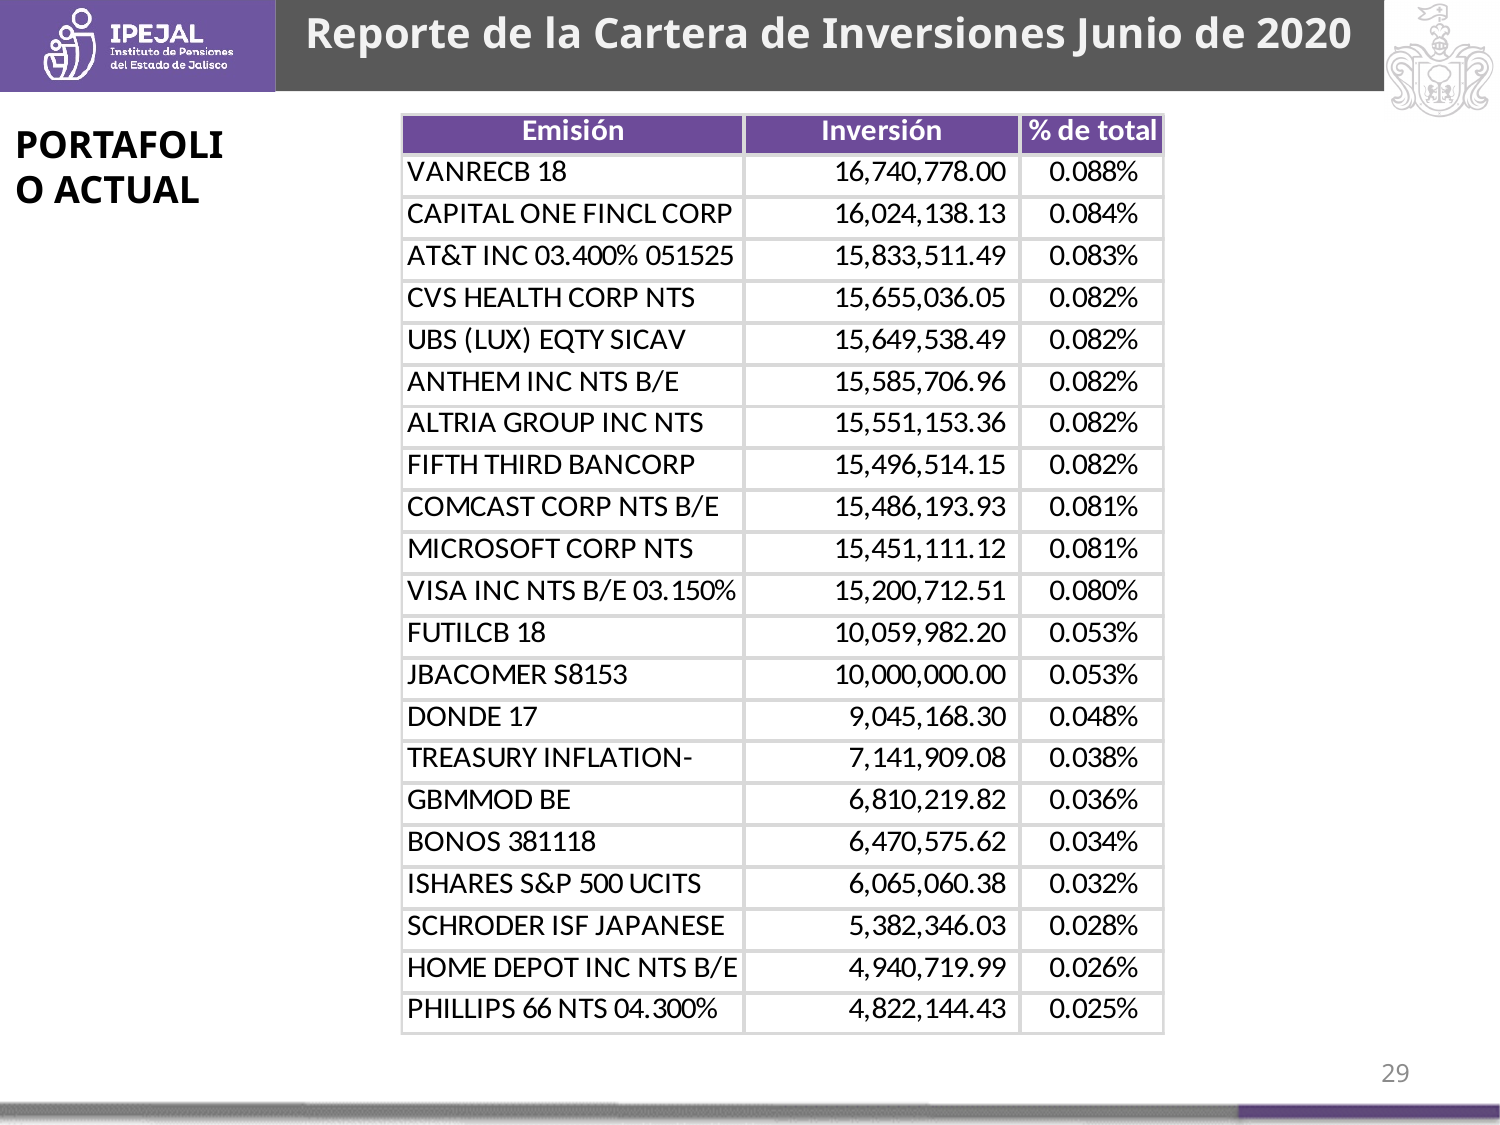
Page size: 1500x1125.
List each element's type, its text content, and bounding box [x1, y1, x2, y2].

slide_number 29 [1074, 1042, 1425, 1103]
text_box PORTAFOLIO ACTUAL [0, 113, 254, 219]
picture [0, 0, 274, 92]
picture [0, 1096, 1500, 1125]
text_box Reporte de la Cartera de Inversiones Junio de 2020 [274, 0, 1384, 95]
picture [400, 113, 1167, 1037]
